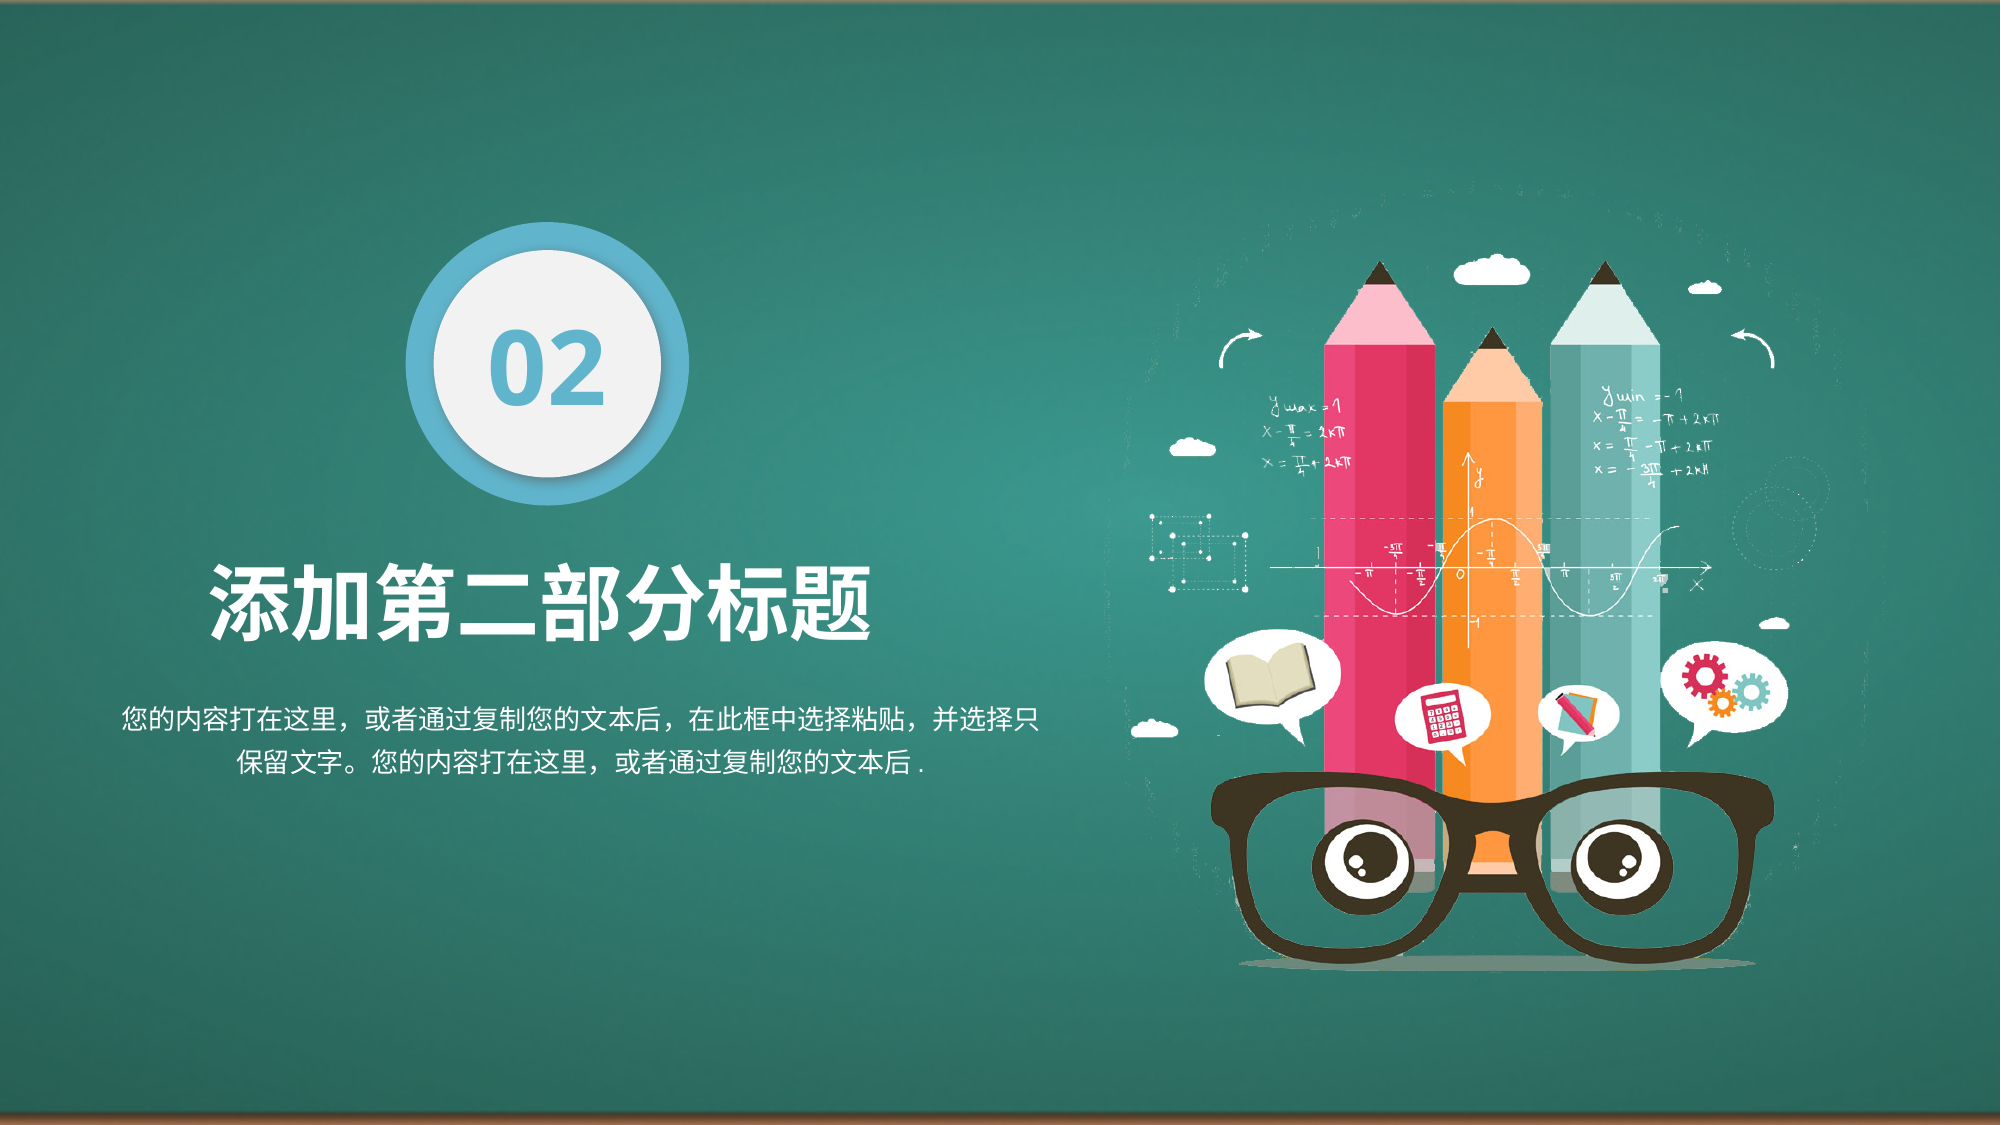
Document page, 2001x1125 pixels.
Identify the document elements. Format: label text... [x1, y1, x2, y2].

text_box 您的内容打在这里，或者通过复制您的文本后，在此框中选择粘贴，并选择只保留文字。您的内容打在这里，或者通过复制您的文本后. [98, 683, 1056, 788]
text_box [405, 221, 690, 506]
text_box 添加第二部分标题 [186, 541, 1045, 662]
picture [0, 0, 2000, 1125]
